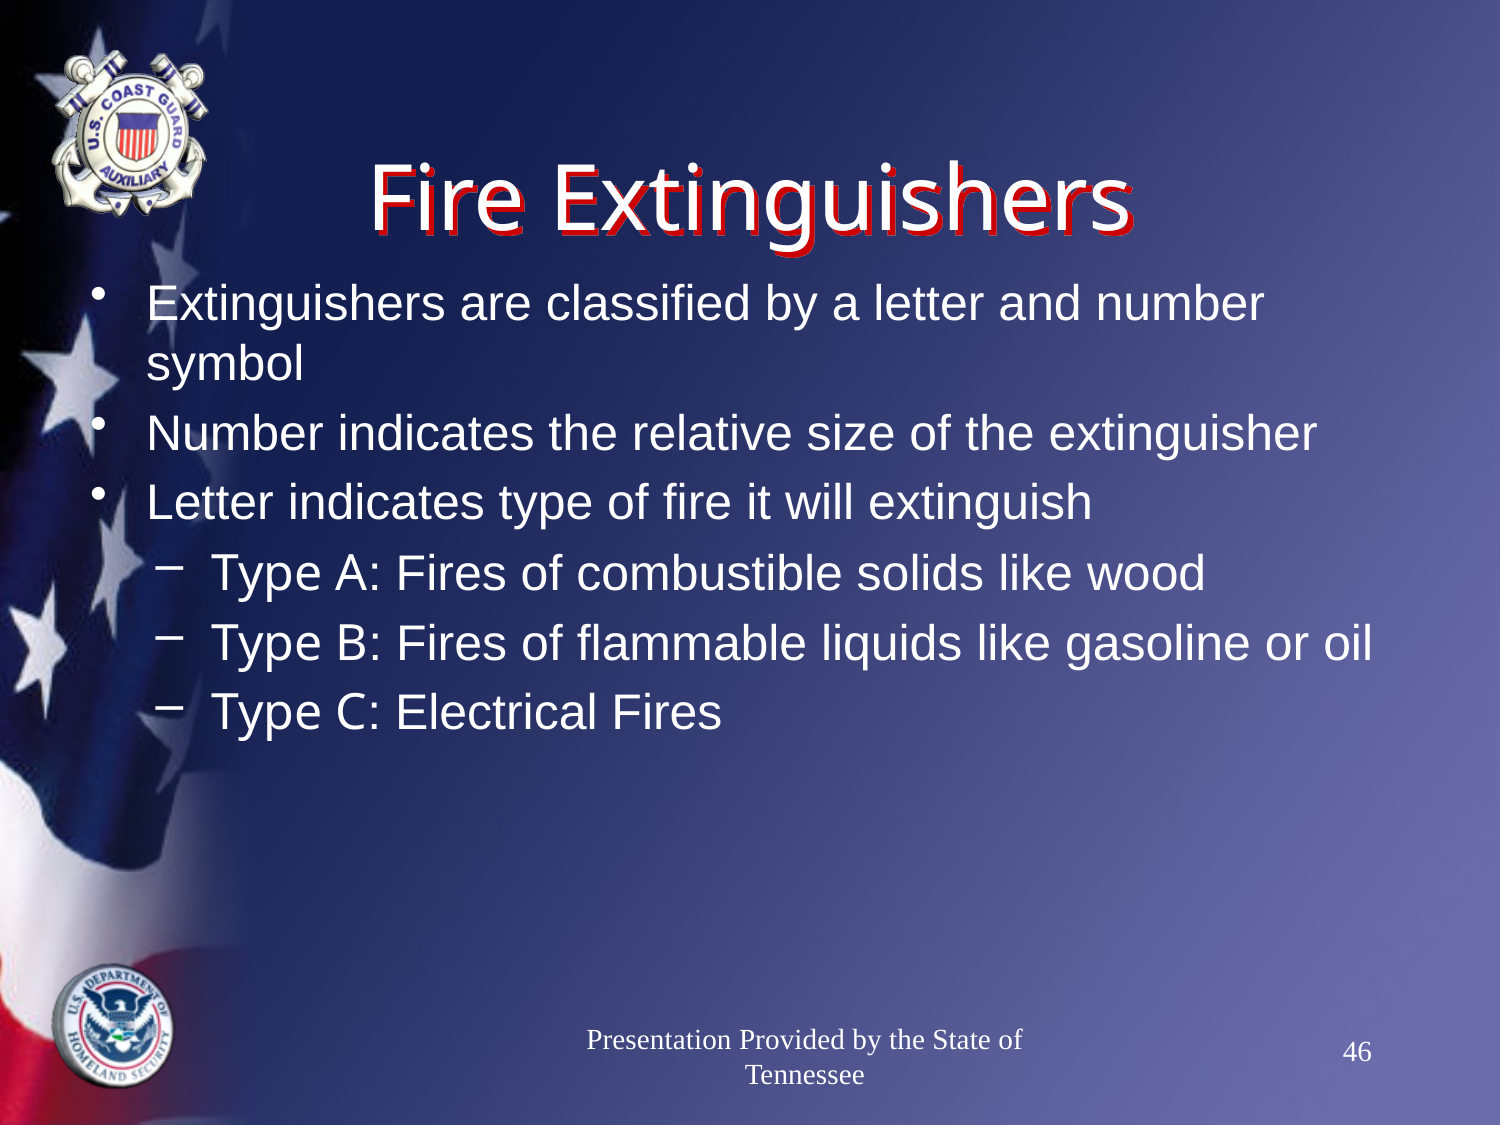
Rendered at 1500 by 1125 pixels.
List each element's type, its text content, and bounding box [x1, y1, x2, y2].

footer Presentation Provided by the State of Tennessee [567, 1012, 1043, 1088]
list Extinguishers are classified by a letter and number symbol Number indicates the relative size of the extinguisher Letter indicates type of fire it will extinguish Type A: Fires of combustible solids like wood Type B: Fires of flammable liquids like gasoline or oil Type C: Electrical Fires [75, 262, 1425, 1050]
picture [0, 0, 1500, 1125]
title Fire Extinguishers [112, 99, 1388, 262]
slide_number 46 [1074, 1025, 1388, 1100]
